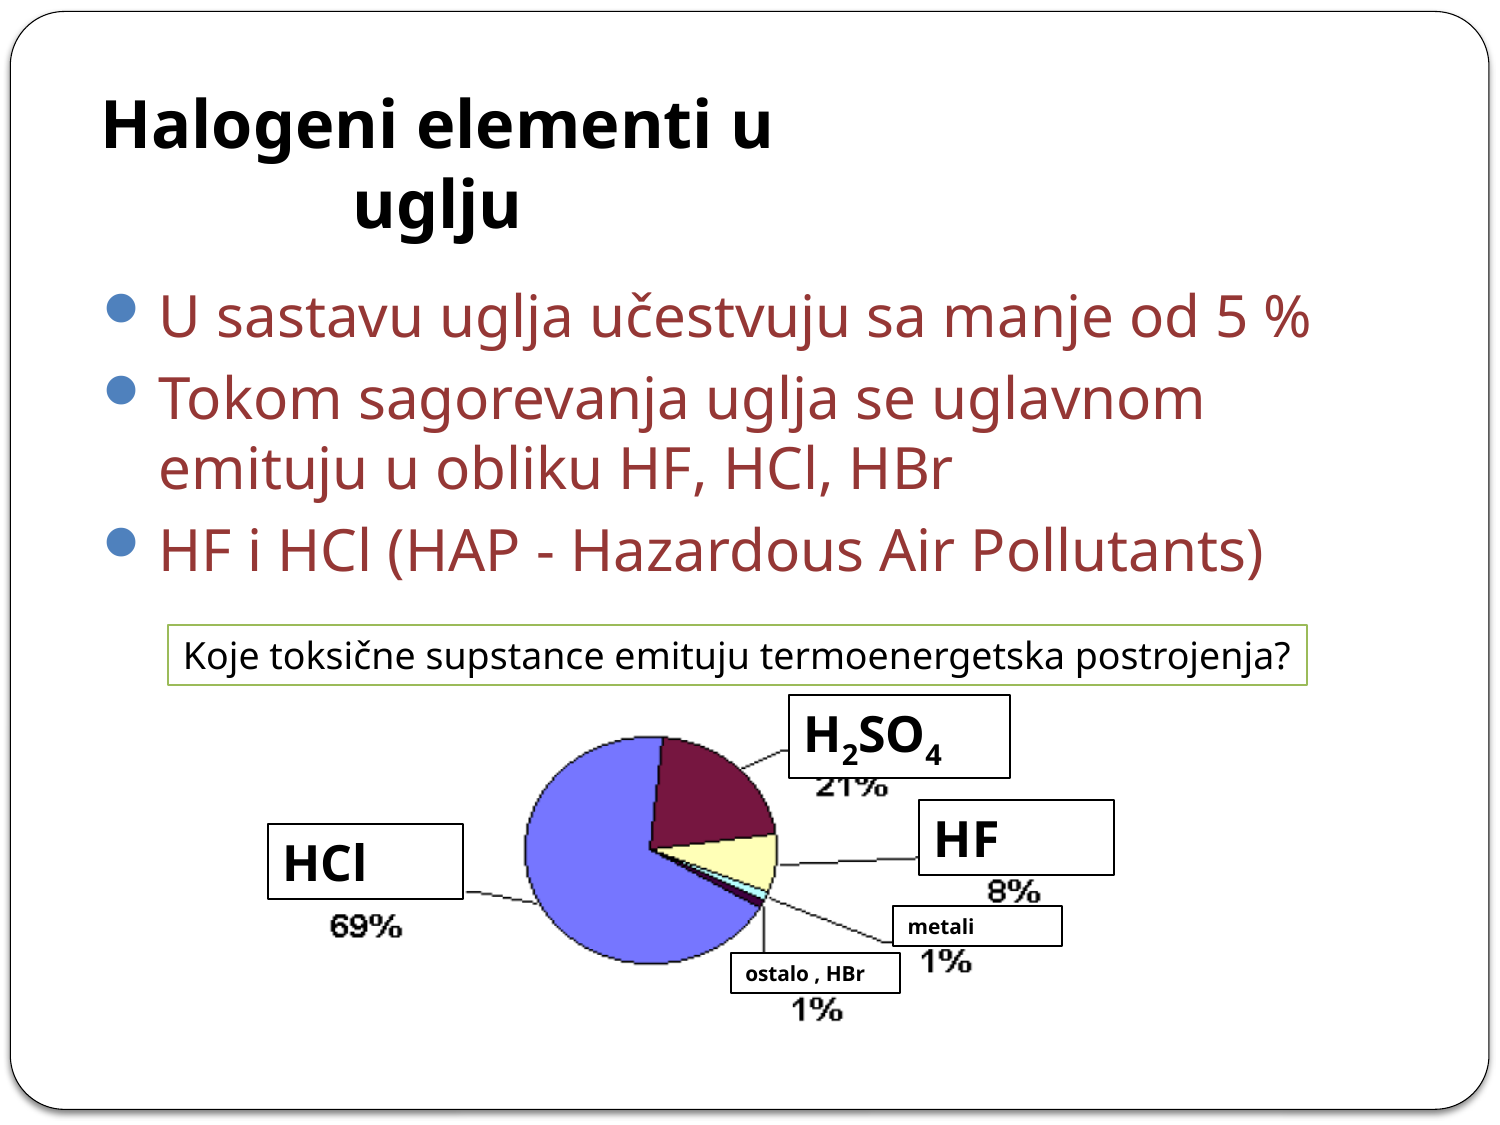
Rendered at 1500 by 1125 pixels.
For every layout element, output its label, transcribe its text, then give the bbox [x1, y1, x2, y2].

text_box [137, 624, 1338, 1063]
text_box Halogeni elementi u uglju [62, 74, 813, 250]
list U sastavu uglja učestvuju sa manje od 5 % Tokom sagorevanja uglja se uglavnom emituju u obliku HF, HCl, HBr HF i HCl (HAP - Hazardous Air Pollutants) [87, 271, 1413, 613]
